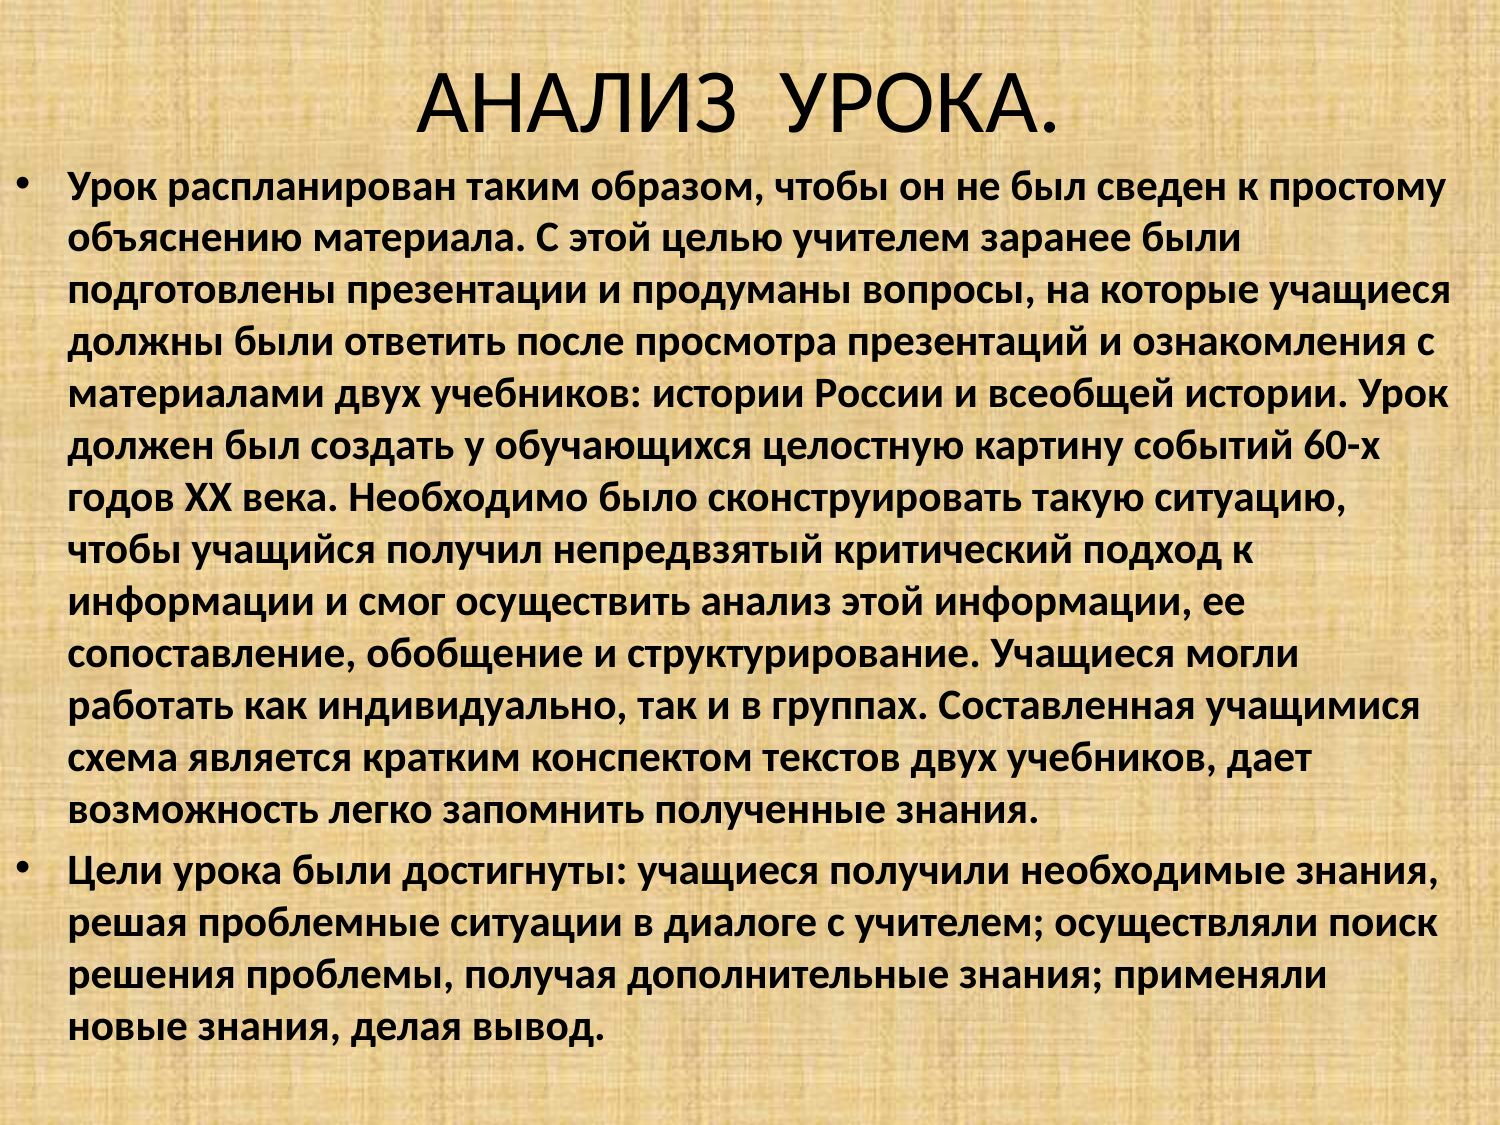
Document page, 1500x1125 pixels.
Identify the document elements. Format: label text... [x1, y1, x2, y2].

picture [0, 0, 1500, 1125]
list Урок распланирован таким образом, чтобы он не был сведен к простому объяснению материала. С этой целью учителем заранее были подготовлены презентации и продуманы вопросы, на которые учащиеся должны были ответить после просмотра презентаций и ознакомления с материалами двух учебников: истории России и всеобщей истории. Урок должен был создать у обучающихся целостную картину событий 60-х годов ХХ века. Необходимо было сконструировать такую ситуацию, чтобы учащийся получил непредвзятый критический подход к информации и смог осуществить анализ этой информации, ее сопоставление, обобщение и структурирование. Учащиеся могли работать как индивидуально, так и в группах. Составленная учащимися схема является кратким конспектом текстов двух учебников, дает возможность легко запомнить полученные знания. Цели урока были достигнуты: учащиеся получили необходимые знания, решая проблемные ситуации в диалоге с учителем; осуществляли поиск решения проблемы, получая дополнительные знания; применяли новые знания, делая вывод. [0, 149, 1471, 1106]
title АНАЛИЗ УРОКА. [64, 1, 1415, 149]
